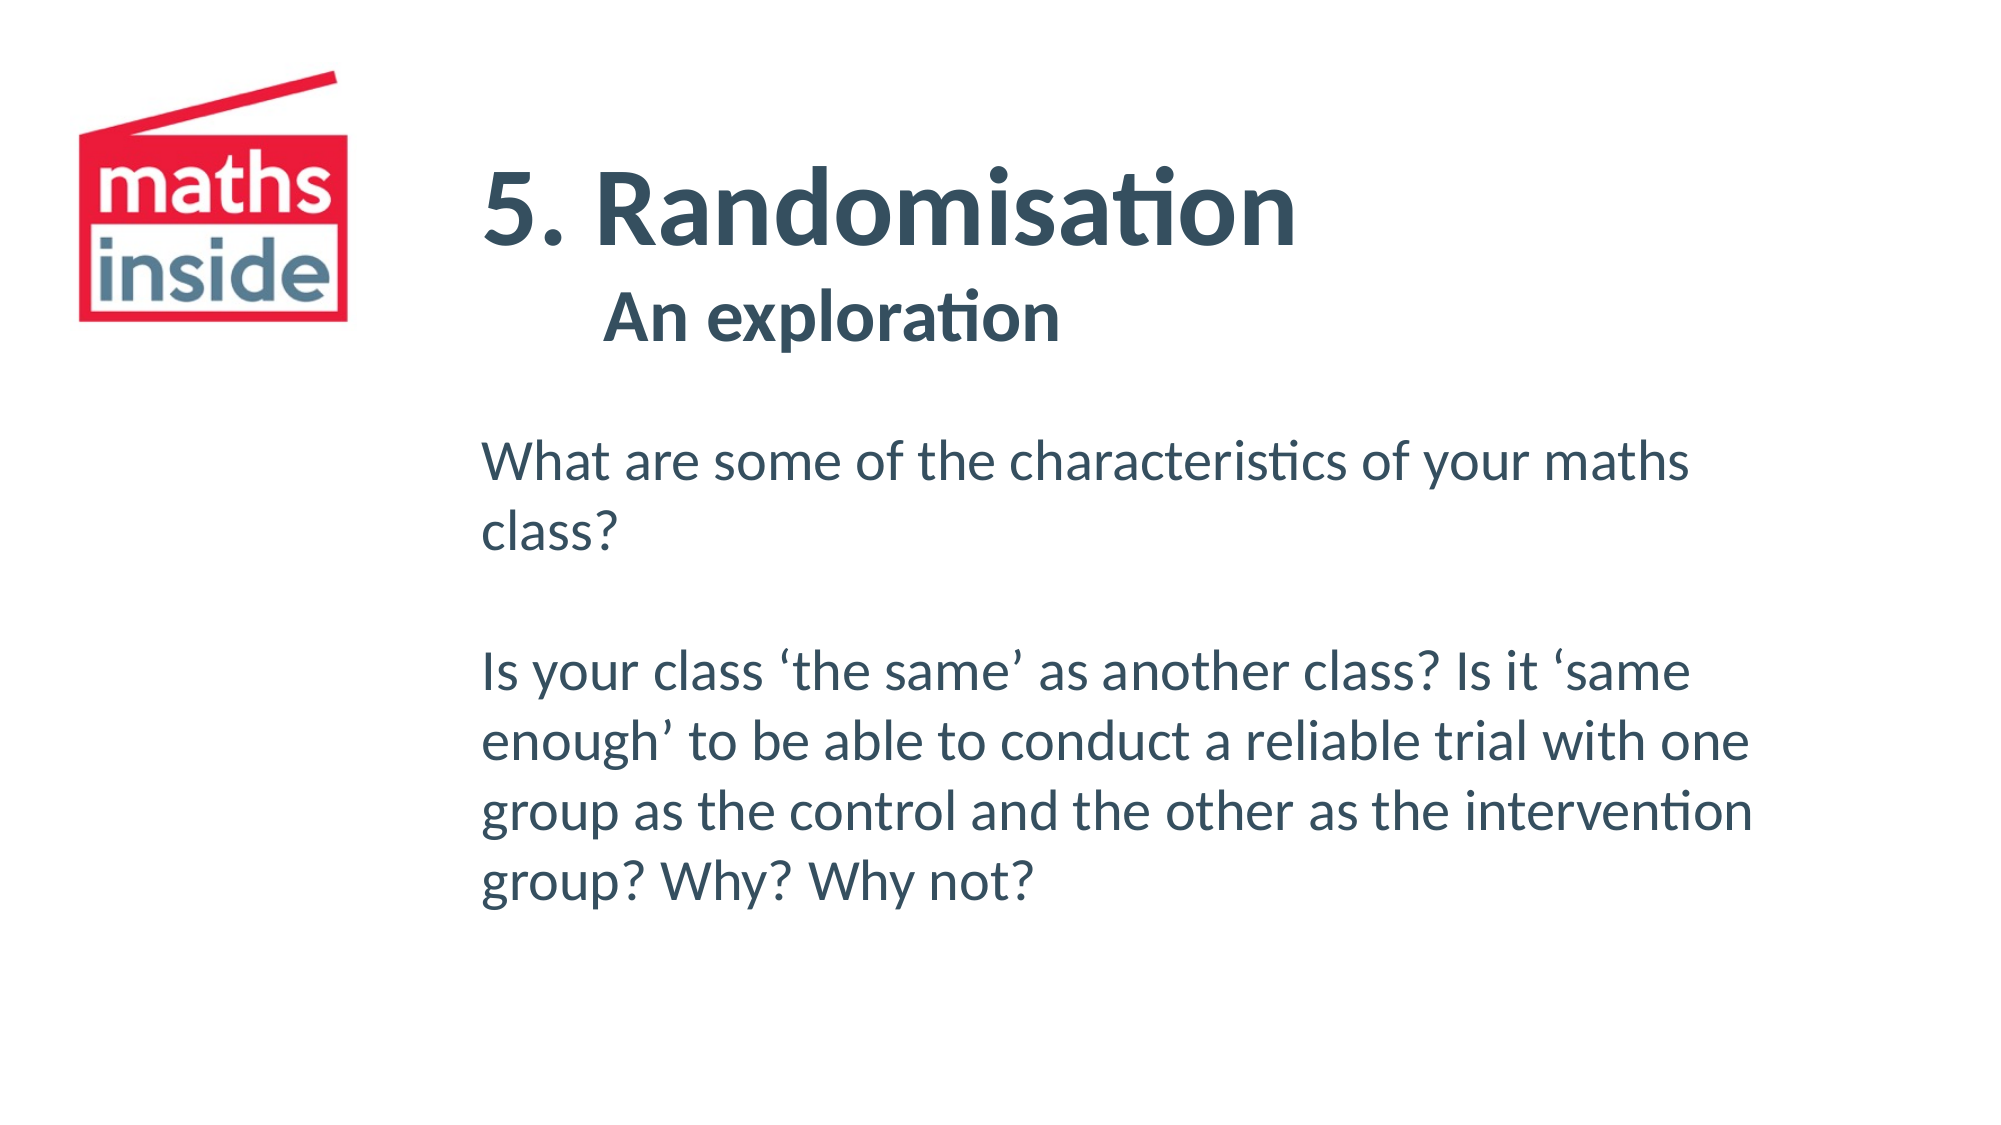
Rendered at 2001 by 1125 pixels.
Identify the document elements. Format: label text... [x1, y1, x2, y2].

text_box An exploration [589, 258, 1078, 364]
text_box 5. Randomisation [475, 127, 1925, 308]
picture [70, 62, 357, 331]
text_box What are some of the characteristics of your maths class? Is your class ‘the same’ as another class? Is it ‘same enough’ to be able to conduct a reliable trial with one group as the control and the other as the intervention group? Why? Why not? [475, 415, 1840, 971]
